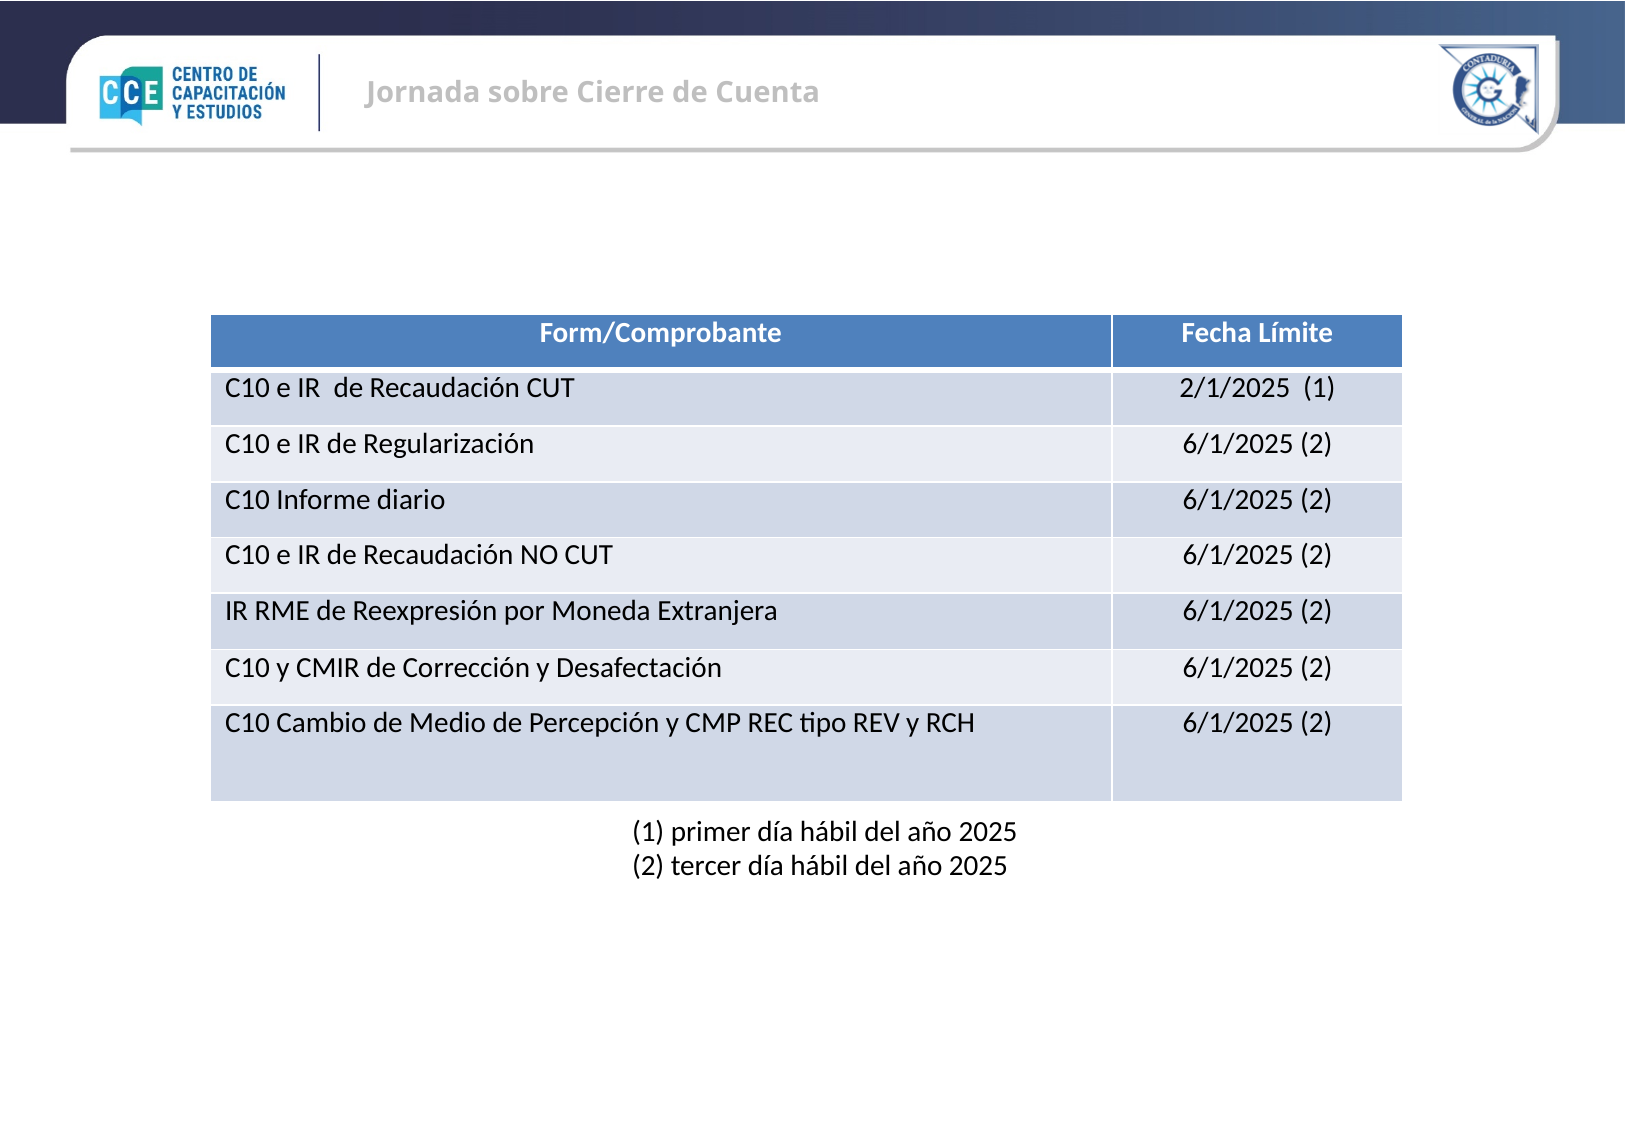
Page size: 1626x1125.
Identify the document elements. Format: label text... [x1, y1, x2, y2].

table_cell 6/1/2025 (2) [1113, 427, 1402, 481]
table_cell 6/1/2025 (2) [1113, 483, 1402, 537]
table_header Fecha Límite [1113, 315, 1402, 367]
table_cell C10 e IR de Recaudación NO CUT [211, 538, 1111, 592]
table_cell C10 e IR de Regularización [211, 427, 1111, 481]
table_cell C10 y CMIR de Corrección y Desafectación [211, 650, 1111, 704]
text_box (1) primer día hábil del año 2025 (2) tercer día hábil del año 2025 [617, 804, 1033, 890]
table_header Form/Comprobante [211, 315, 1111, 367]
table_cell 2/1/2025 (1) [1113, 373, 1402, 425]
table_cell 6/1/2025 (2) [1113, 706, 1402, 801]
table_cell IR RME de Reexpresión por Moneda Extranjera [211, 594, 1111, 649]
table_cell C10 Cambio de Medio de Percepción y CMP REC tipo REV y RCH [211, 706, 1111, 801]
picture [0, 1, 1625, 156]
table_cell C10 Informe diario [211, 483, 1111, 537]
table_cell 6/1/2025 (2) [1113, 538, 1402, 592]
table_cell C10 e IR de Recaudación CUT [211, 373, 1111, 425]
table_cell 6/1/2025 (2) [1113, 650, 1402, 704]
table_cell 6/1/2025 (2) [1113, 594, 1402, 649]
